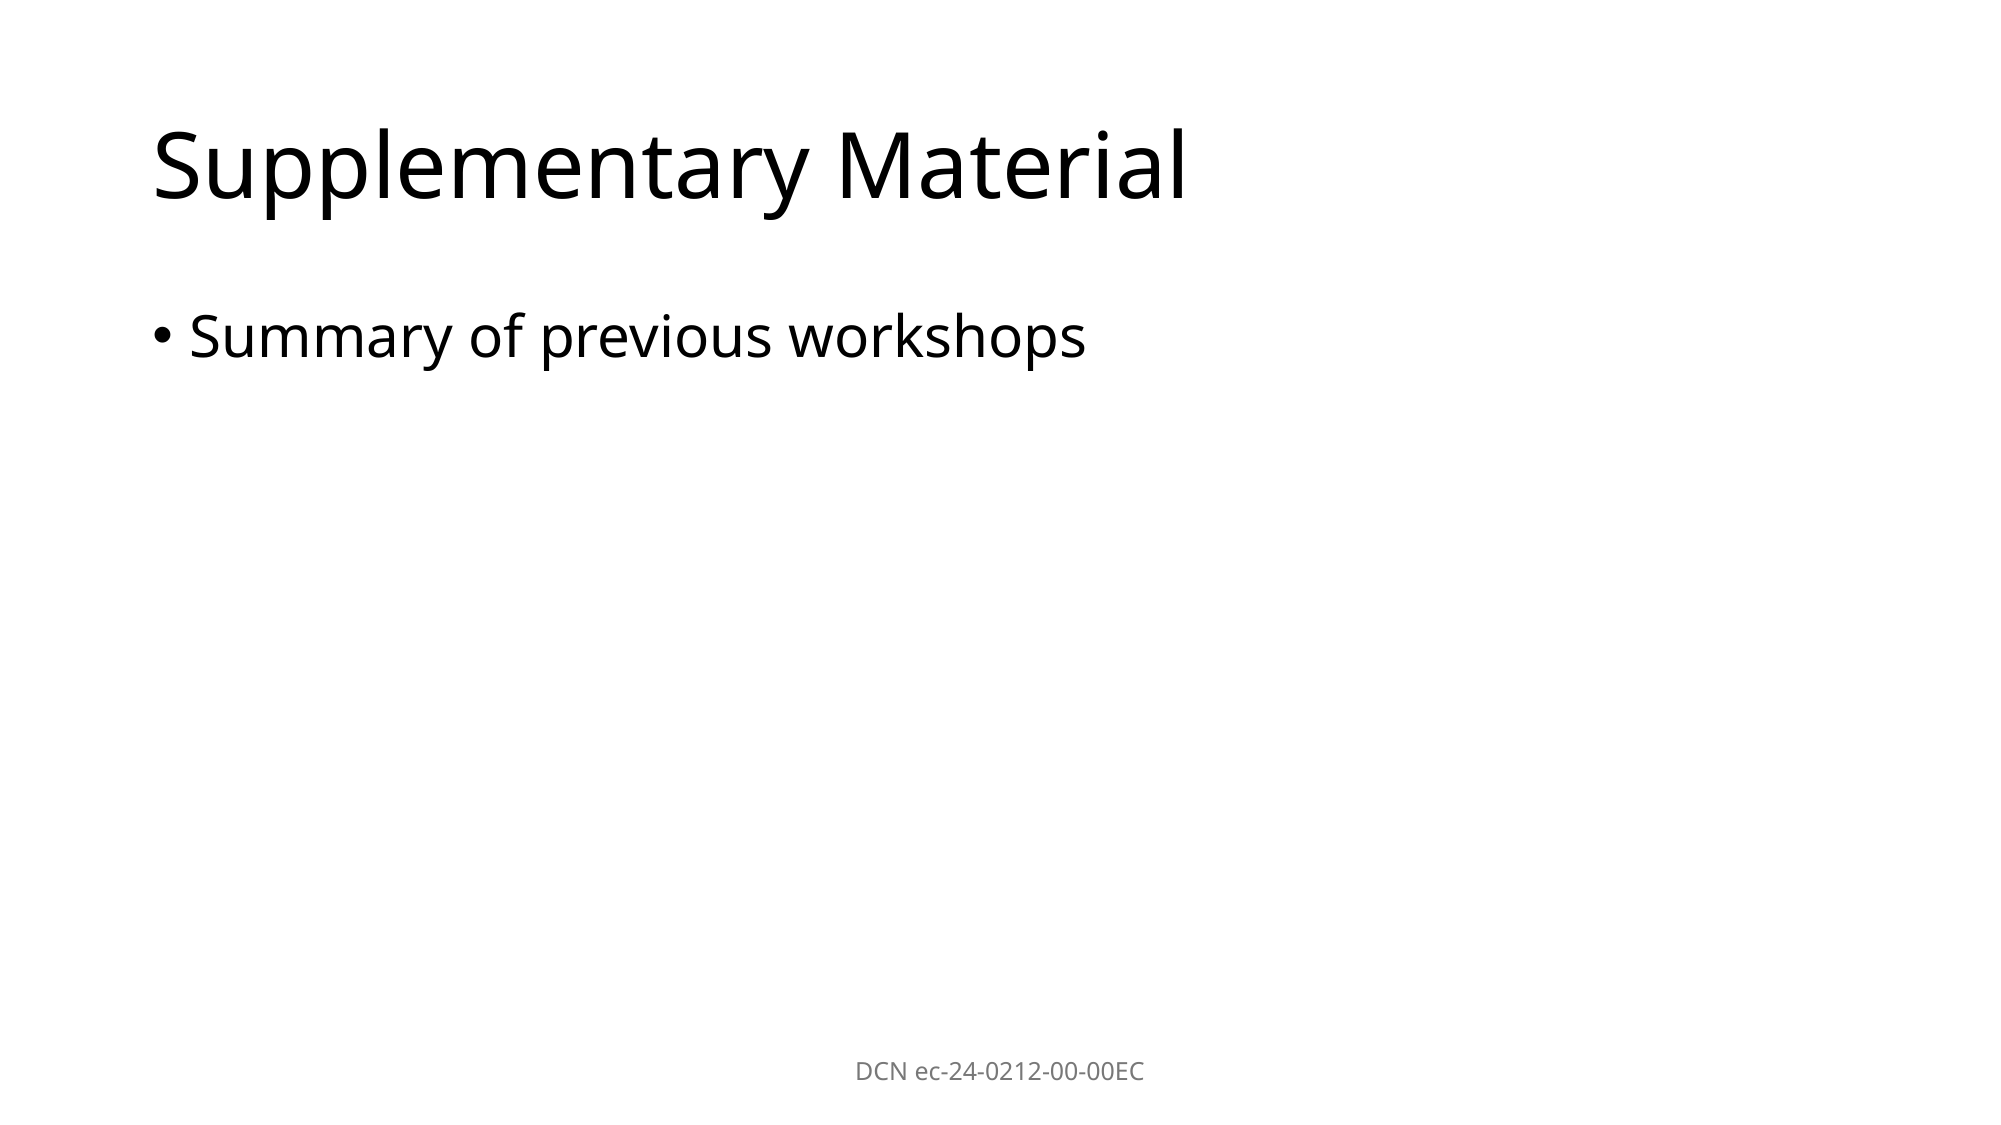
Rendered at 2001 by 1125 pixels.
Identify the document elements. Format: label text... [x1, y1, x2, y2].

footer DCN ec-24-0212-00-00EC [662, 1042, 1338, 1103]
list Summary of previous workshops [137, 299, 1863, 1014]
title Supplementary Material [137, 59, 1863, 278]
